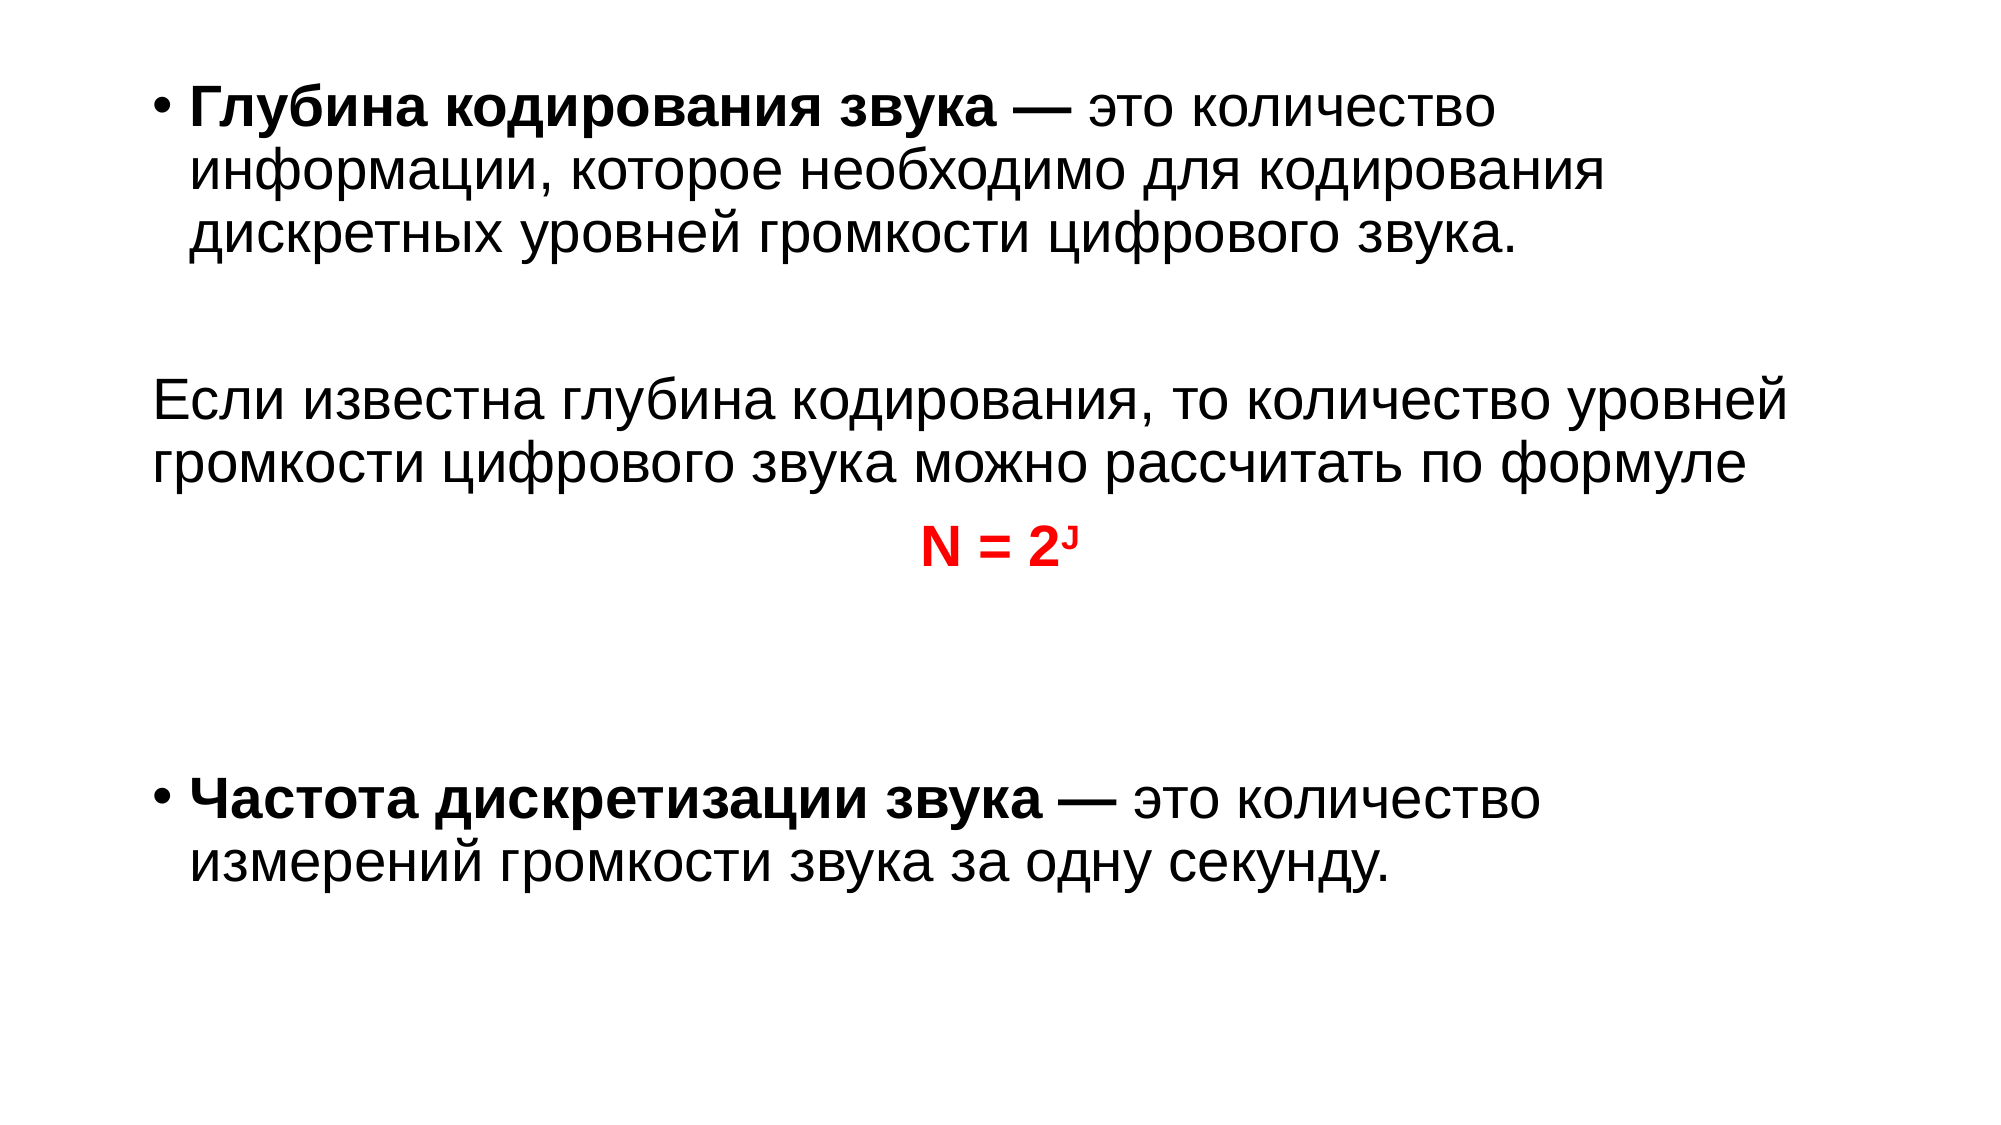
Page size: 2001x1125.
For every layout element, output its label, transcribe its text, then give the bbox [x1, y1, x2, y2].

list Глубина кодирования звука — это количество информации, которое необходимо для кодирования дискретных уровней громкости цифрового звука. Если известна глубина кодирования, то количество уровней громкости цифрового звука можно рассчитать по формуле N = 2J Частота дискретизации звука — это количество измерений громкости звука за одну секунду. [137, 68, 1863, 1014]
